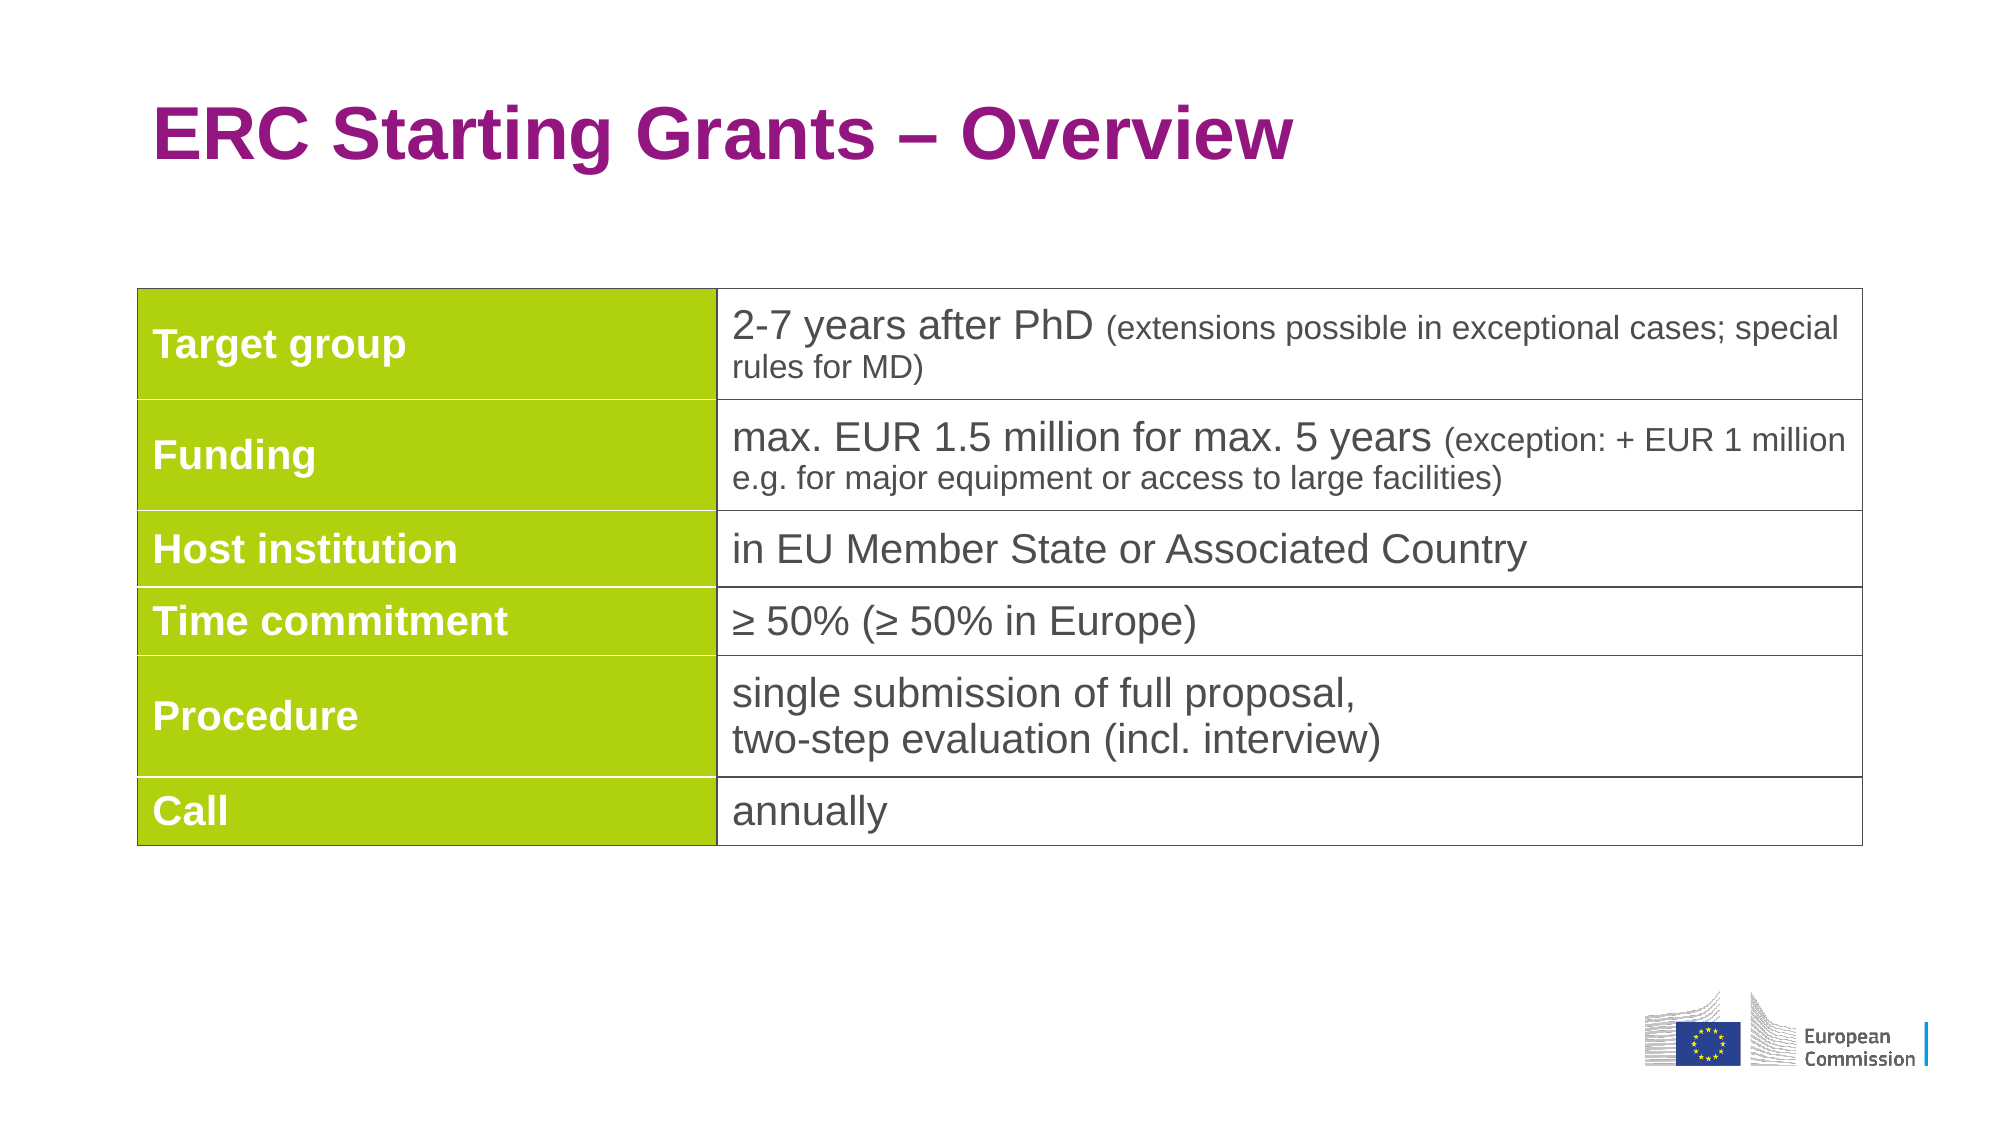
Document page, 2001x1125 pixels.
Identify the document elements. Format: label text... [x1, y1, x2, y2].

table_cell Host institution [138, 511, 716, 586]
table_cell Call [138, 778, 716, 845]
table_cell single submission of full proposal, two-step evaluation (incl. interview) [718, 656, 1862, 776]
title ERC Starting Grants – Overview [137, 76, 1863, 176]
table_cell max. EUR 1.5 million for max. 5 years (exception: + EUR 1 million e.g. for major equipment or access to large facilities) [718, 400, 1862, 510]
table_header Target group [138, 289, 716, 399]
table_header 2-7 years after PhD (extensions possible in exceptional cases; special rules for MD) [718, 289, 1862, 399]
table_cell Time commitment [138, 588, 716, 655]
table_cell annually [718, 778, 1862, 845]
picture [1645, 991, 1928, 1066]
table_cell ≥ 50% (≥ 50% in Europe) [718, 588, 1862, 655]
table_cell Funding [138, 400, 716, 510]
table_cell in EU Member State or Associated Country [718, 511, 1862, 586]
table_cell Procedure [138, 656, 716, 776]
